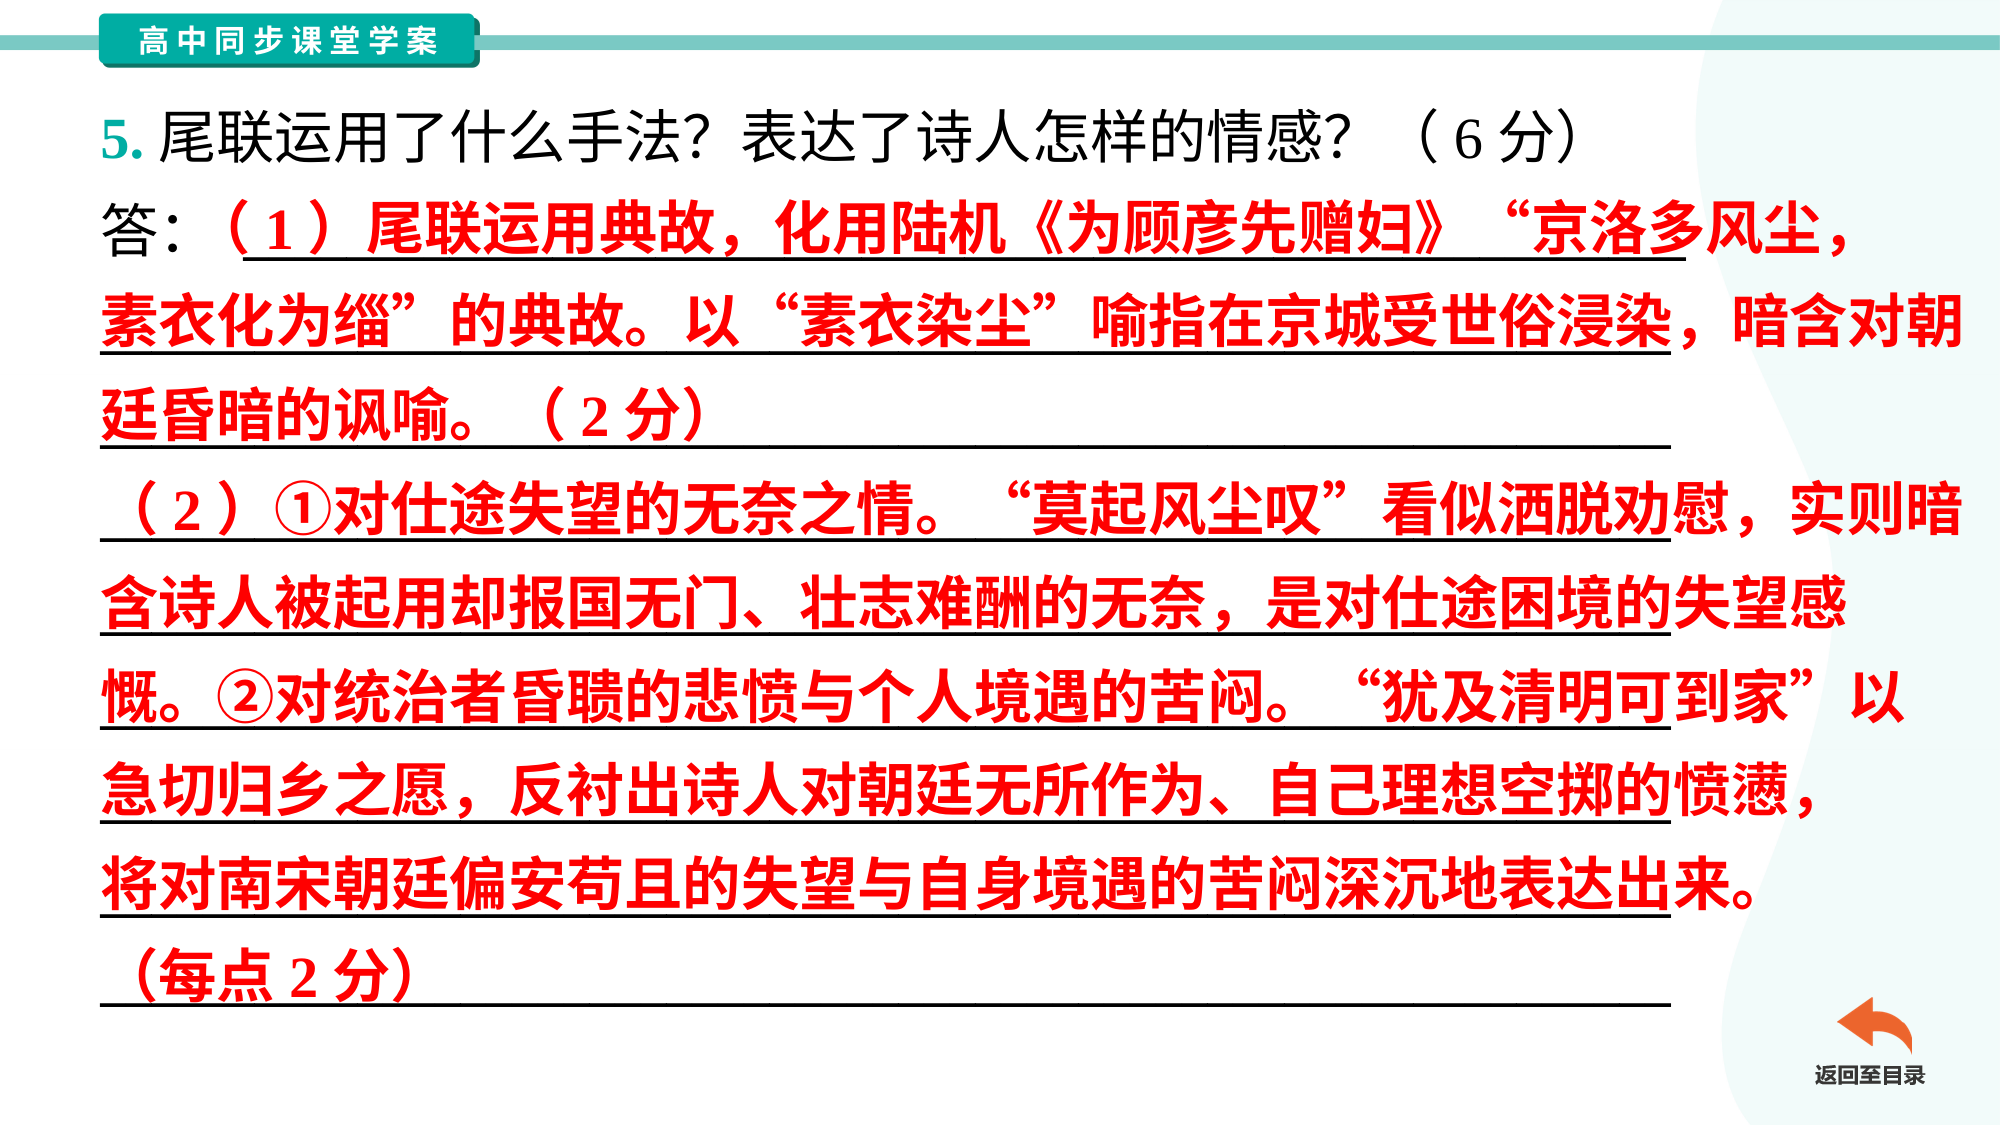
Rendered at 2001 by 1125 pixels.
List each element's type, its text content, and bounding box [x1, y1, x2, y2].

picture [0, 0, 2000, 1125]
text_box （1）尾联运用典故，化用陆机《为顾彦先赠妇》“京洛多风尘， 素衣化为缁”的典故。以“素衣染尘”喻指在京城受世俗浸染，暗含对朝 廷昏暗的讽喻。（2分） （2）①对仕途失望的无奈之情。“莫起风尘叹”看似洒脱劝慰，实则暗 含诗人被起用却报国无门、壮志难酬的无奈，是对仕途困境的失望感 慨。②对统治者昏聩的悲愤与个人境遇的苦闷。“犹及清明可到家”以 急切归乡之愿，反衬出诗人对朝廷无所作为、自己理想空掷的愤懑， 将对南宋朝廷偏安苟且的失望与自身境遇的苦闷深沉地表达出来。 （每点2分） [100, 167, 1899, 1000]
text_box 5.尾联运用了什么手法？表达了诗人怎样的情感？（6分） 答： ________________________________________________________ _____________________________________________________________ _____________________________________________________________ _____________________________________________________________ _____________________________________________________________ _____________________________________________________________ _____________________________________________________________ _____________________________________________________________ _____________________________________________________________ [100, 76, 1899, 167]
